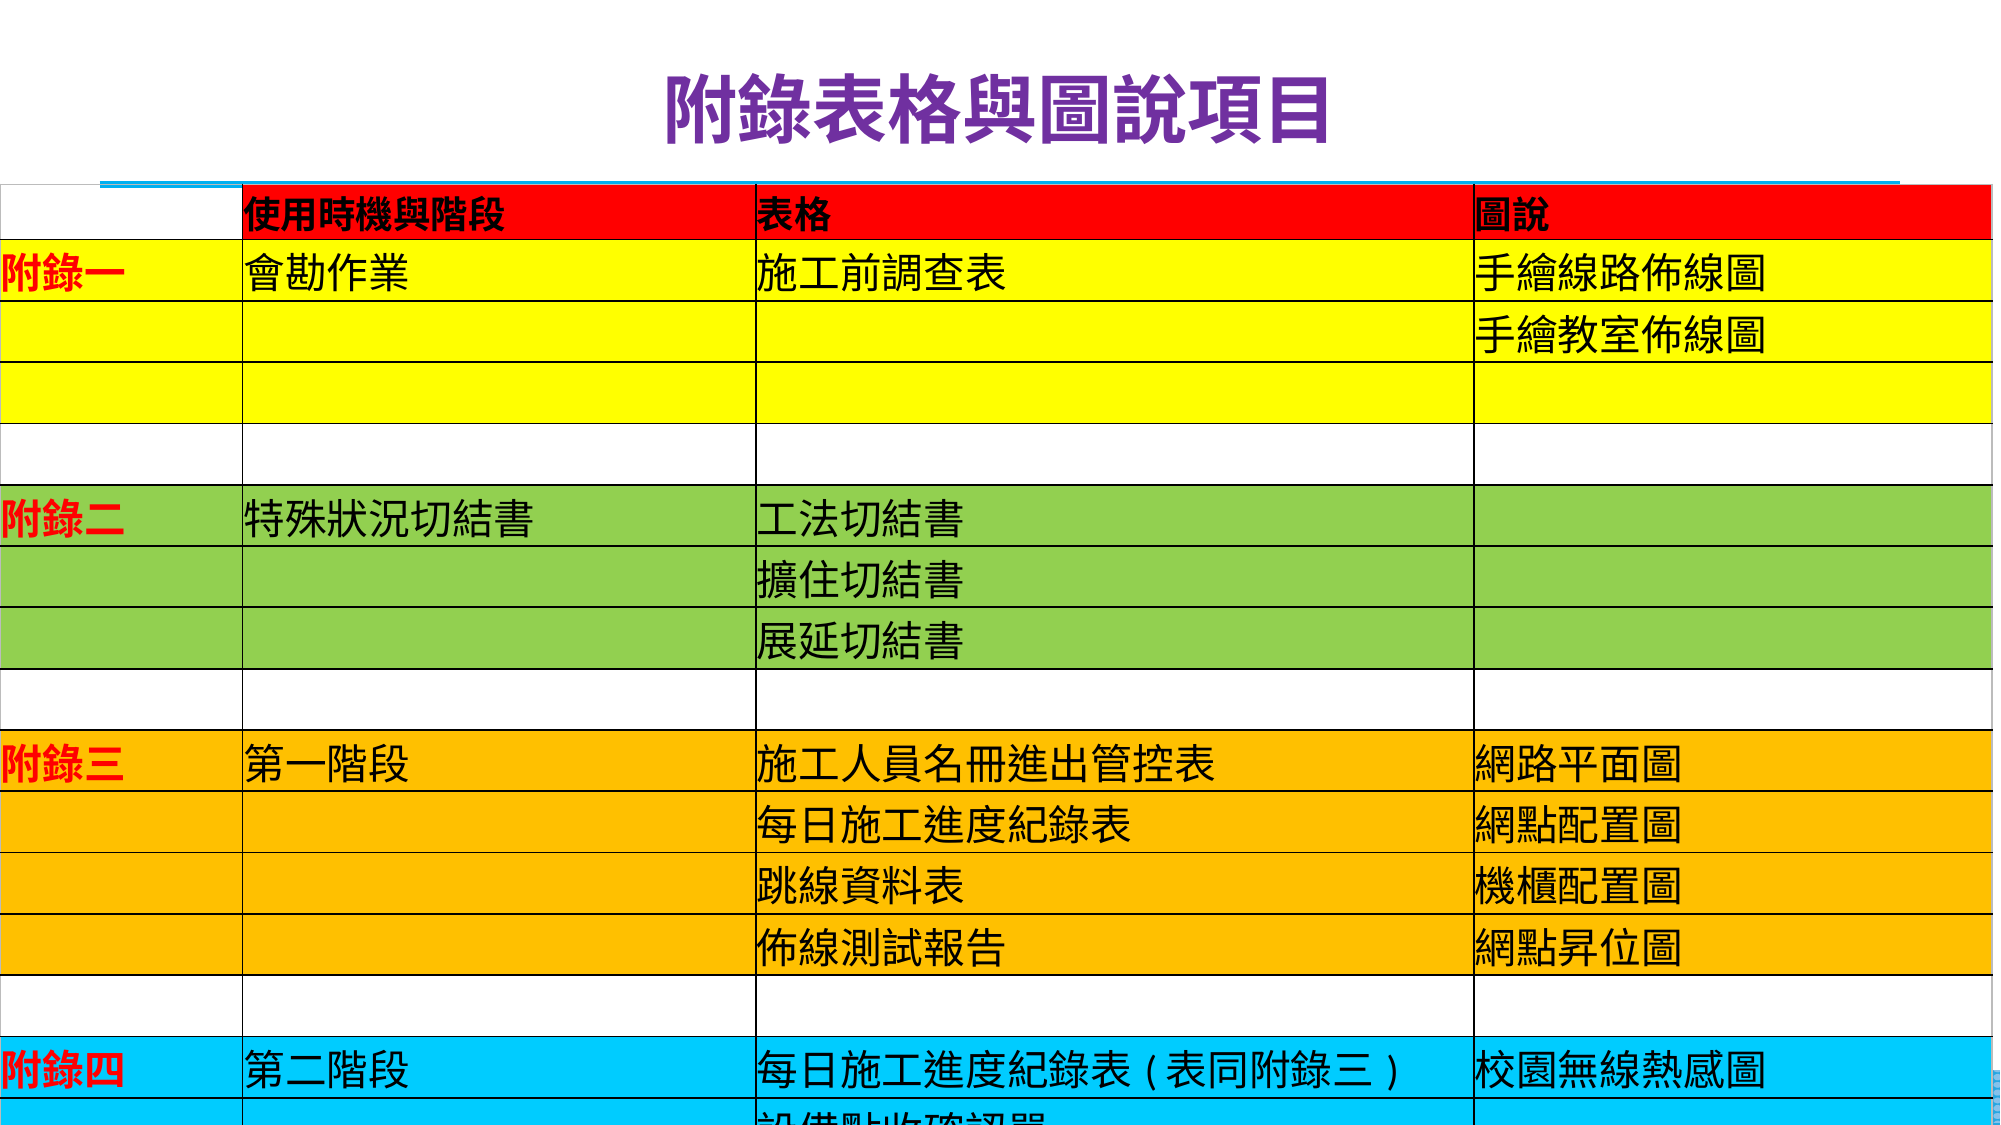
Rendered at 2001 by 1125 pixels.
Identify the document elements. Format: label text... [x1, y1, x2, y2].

table_cell 跳線資料表 [757, 853, 1473, 913]
table_cell [1, 1099, 242, 1125]
table_cell [243, 1099, 755, 1125]
table_header [1, 185, 242, 239]
table_cell 特殊狀況切結書 [243, 486, 755, 545]
title 附錄表格與圖說項目 [99, 45, 1900, 171]
table_cell [1475, 363, 1991, 423]
table_cell [1, 424, 242, 484]
table_cell 手繪教室佈線圖 [1475, 302, 1991, 361]
table_cell [1475, 608, 1991, 668]
table_cell [757, 302, 1473, 361]
table_cell [243, 976, 755, 1036]
table_cell 網點配置圖 [1475, 792, 1991, 852]
table_cell [243, 547, 755, 606]
table_cell 附錄一 [1, 240, 242, 300]
table_cell [1, 670, 242, 729]
table_cell 每日施工進度紀錄表 [757, 792, 1473, 852]
table_cell [1, 792, 242, 852]
table_cell [1, 915, 242, 974]
table_cell [243, 363, 755, 423]
table_cell [1, 302, 242, 361]
table_cell [243, 302, 755, 361]
table_cell [1475, 670, 1991, 729]
table_cell [1475, 547, 1991, 606]
table_cell [757, 976, 1473, 1036]
table_cell [1, 608, 242, 668]
table_cell [1475, 424, 1991, 484]
table_cell 附錄四 [1, 1037, 242, 1097]
table_cell 網點昇位圖 [1475, 915, 1991, 974]
table_cell [1475, 1099, 1991, 1125]
table_cell 附錄二 [1, 486, 242, 545]
table_cell 擴住切結書 [757, 547, 1473, 606]
table_header 使用時機與階段 [243, 185, 755, 239]
table_cell 第一階段 [243, 731, 755, 790]
table_header 圖說 [1475, 185, 1991, 239]
table_cell 手繪線路佈線圖 [1475, 240, 1991, 300]
table_cell 佈線測試報告 [757, 915, 1473, 974]
table_cell [1, 853, 242, 913]
table_cell 第二階段 [243, 1037, 755, 1097]
table_cell 機櫃配置圖 [1475, 853, 1991, 913]
table_cell [243, 424, 755, 484]
table_cell 每日施工進度紀錄表(表同附錄三) [757, 1037, 1473, 1097]
table_cell [243, 853, 755, 913]
table_cell 工法切結書 [757, 486, 1473, 545]
table_cell [1475, 486, 1991, 545]
table_cell 會勘作業 [243, 240, 755, 300]
table_cell [1, 547, 242, 606]
table_cell [243, 792, 755, 852]
table_cell [1, 363, 242, 423]
table_cell 設備點收確認單 [757, 1099, 1473, 1125]
table_cell [243, 608, 755, 668]
table_cell [757, 424, 1473, 484]
table_cell [757, 363, 1473, 423]
table_cell [757, 670, 1473, 729]
table_cell 網路平面圖 [1475, 731, 1991, 790]
table_cell 校園無線熱感圖 [1475, 1037, 1991, 1097]
table_cell 展延切結書 [757, 608, 1473, 668]
table_cell [243, 915, 755, 974]
table_cell [243, 670, 755, 729]
table_cell 施工前調查表 [757, 240, 1473, 300]
table_cell 施工人員名冊進出管控表 [757, 731, 1473, 790]
table_cell [1, 976, 242, 1036]
table_cell [1475, 976, 1991, 1036]
picture [1993, 1070, 2000, 1125]
table_cell 附錄三 [1, 731, 242, 790]
table_header 表格 [757, 185, 1473, 239]
